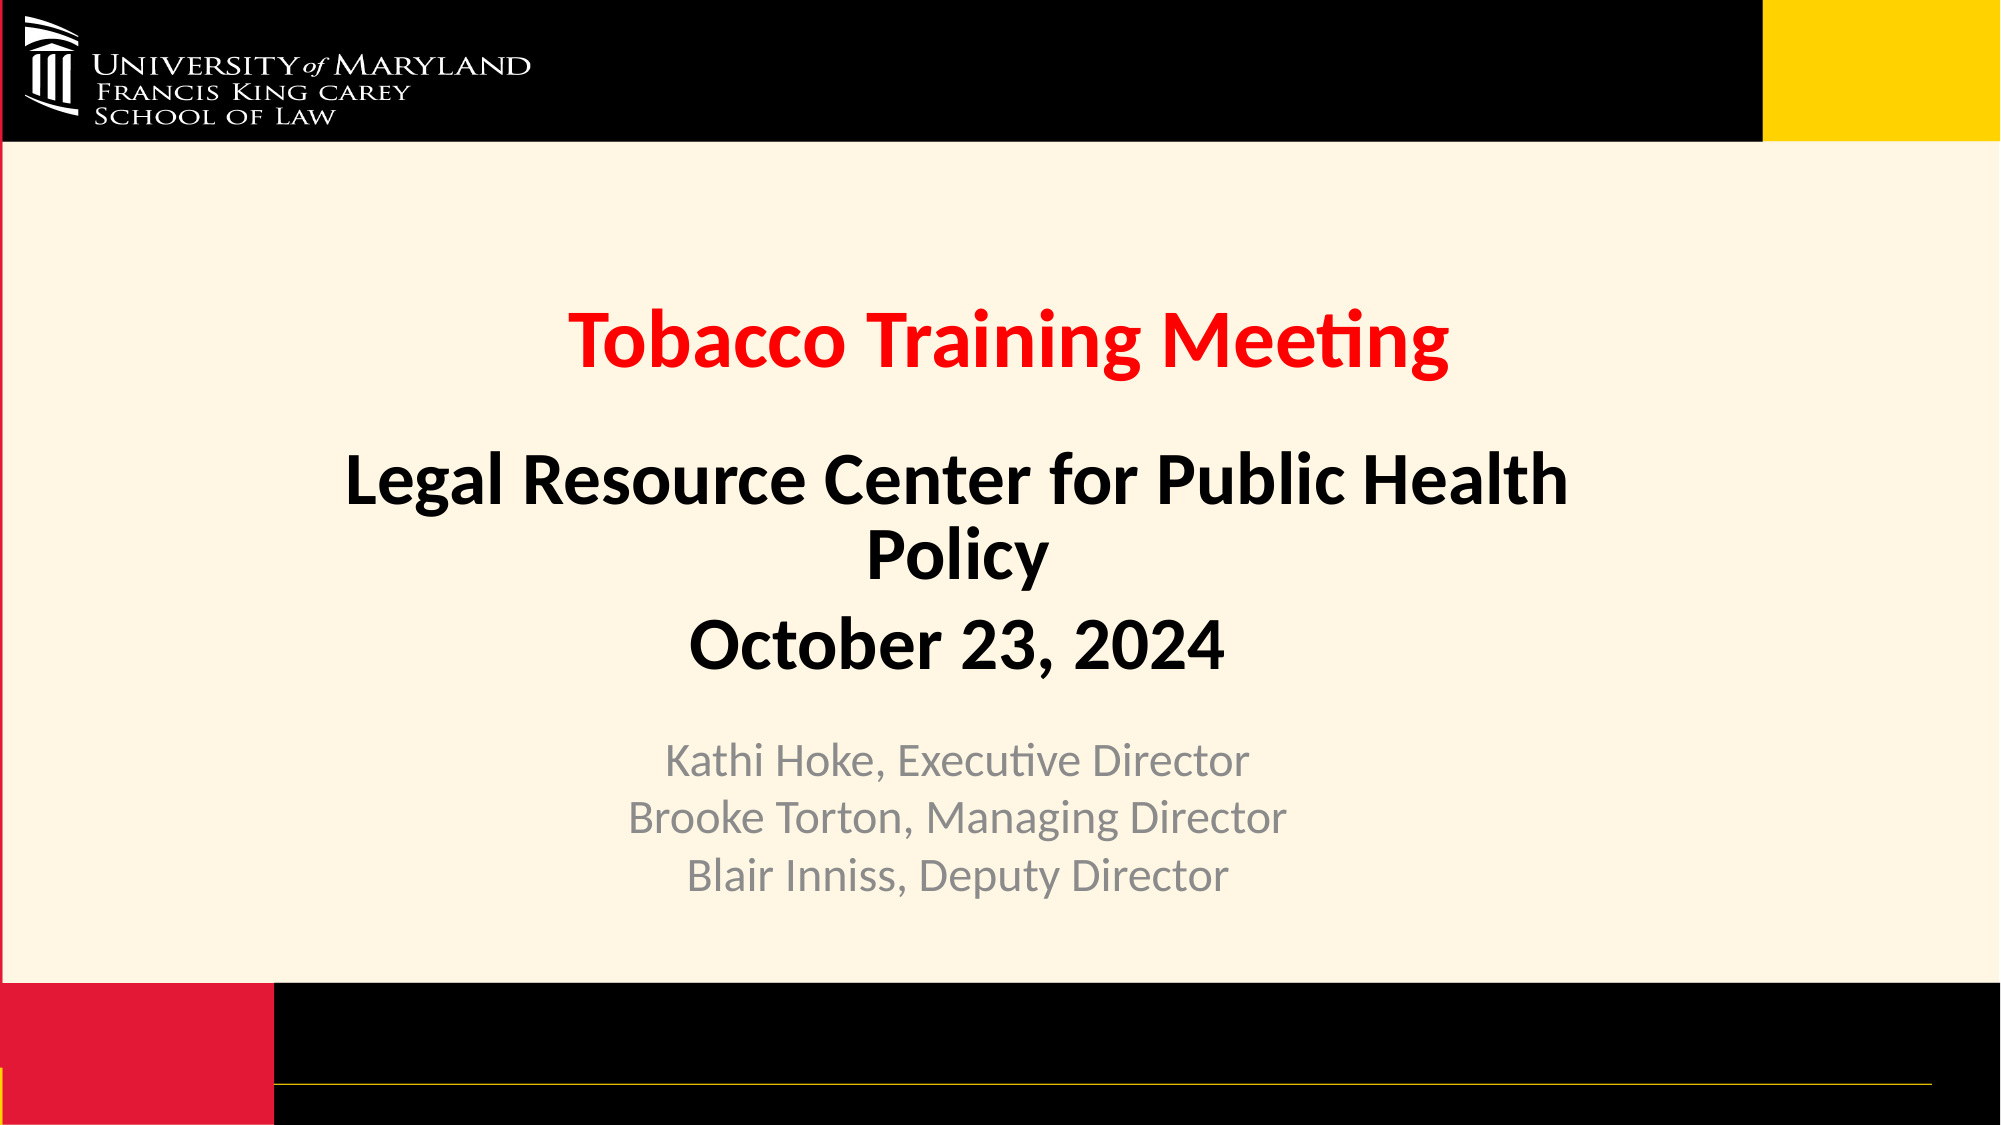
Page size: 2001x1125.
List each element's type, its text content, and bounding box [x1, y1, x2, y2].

title Tobacco Training Meeting [150, 226, 1850, 468]
picture [0, 0, 2001, 1125]
subtitle Legal Resource Center for Public Health Policy October 23, 2024 Kathi Hoke, Executive Director Brooke Torton, Managing Director Blair Inniss, Deputy Director [262, 404, 1654, 922]
